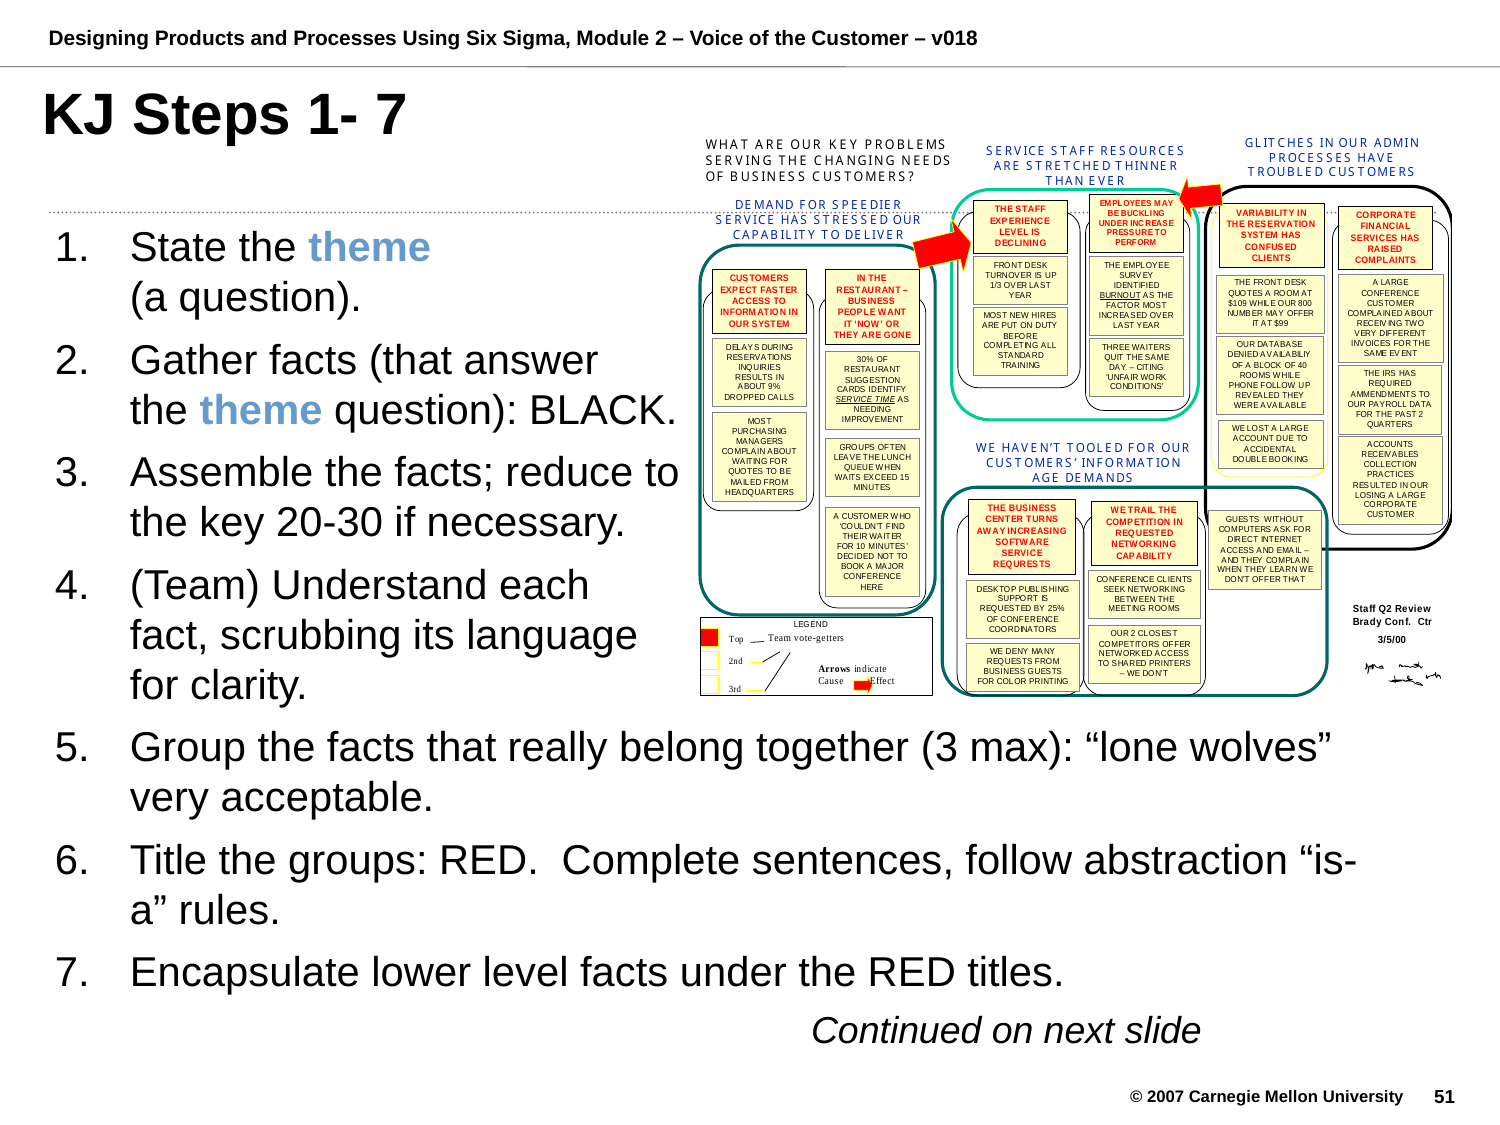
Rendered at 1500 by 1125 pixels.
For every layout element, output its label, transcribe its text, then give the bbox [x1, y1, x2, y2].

title KJ Steps 1- 7 [42, 89, 1438, 146]
text_box State the theme (a question). Gather facts (that answer the theme question): BLACK. Assemble the facts; reduce to the key 20-30 if necessary. (Team) Understand each fact, scrubbing its language for clarity. Group the facts that really belong together (3 max): “lone wolves” very acceptable. Title the groups: RED. Complete sentences, follow abstraction “is-a” rules. Encapsulate lower level facts under the RED titles. Continued on next slide [40, 212, 1382, 1059]
picture [697, 131, 1453, 705]
